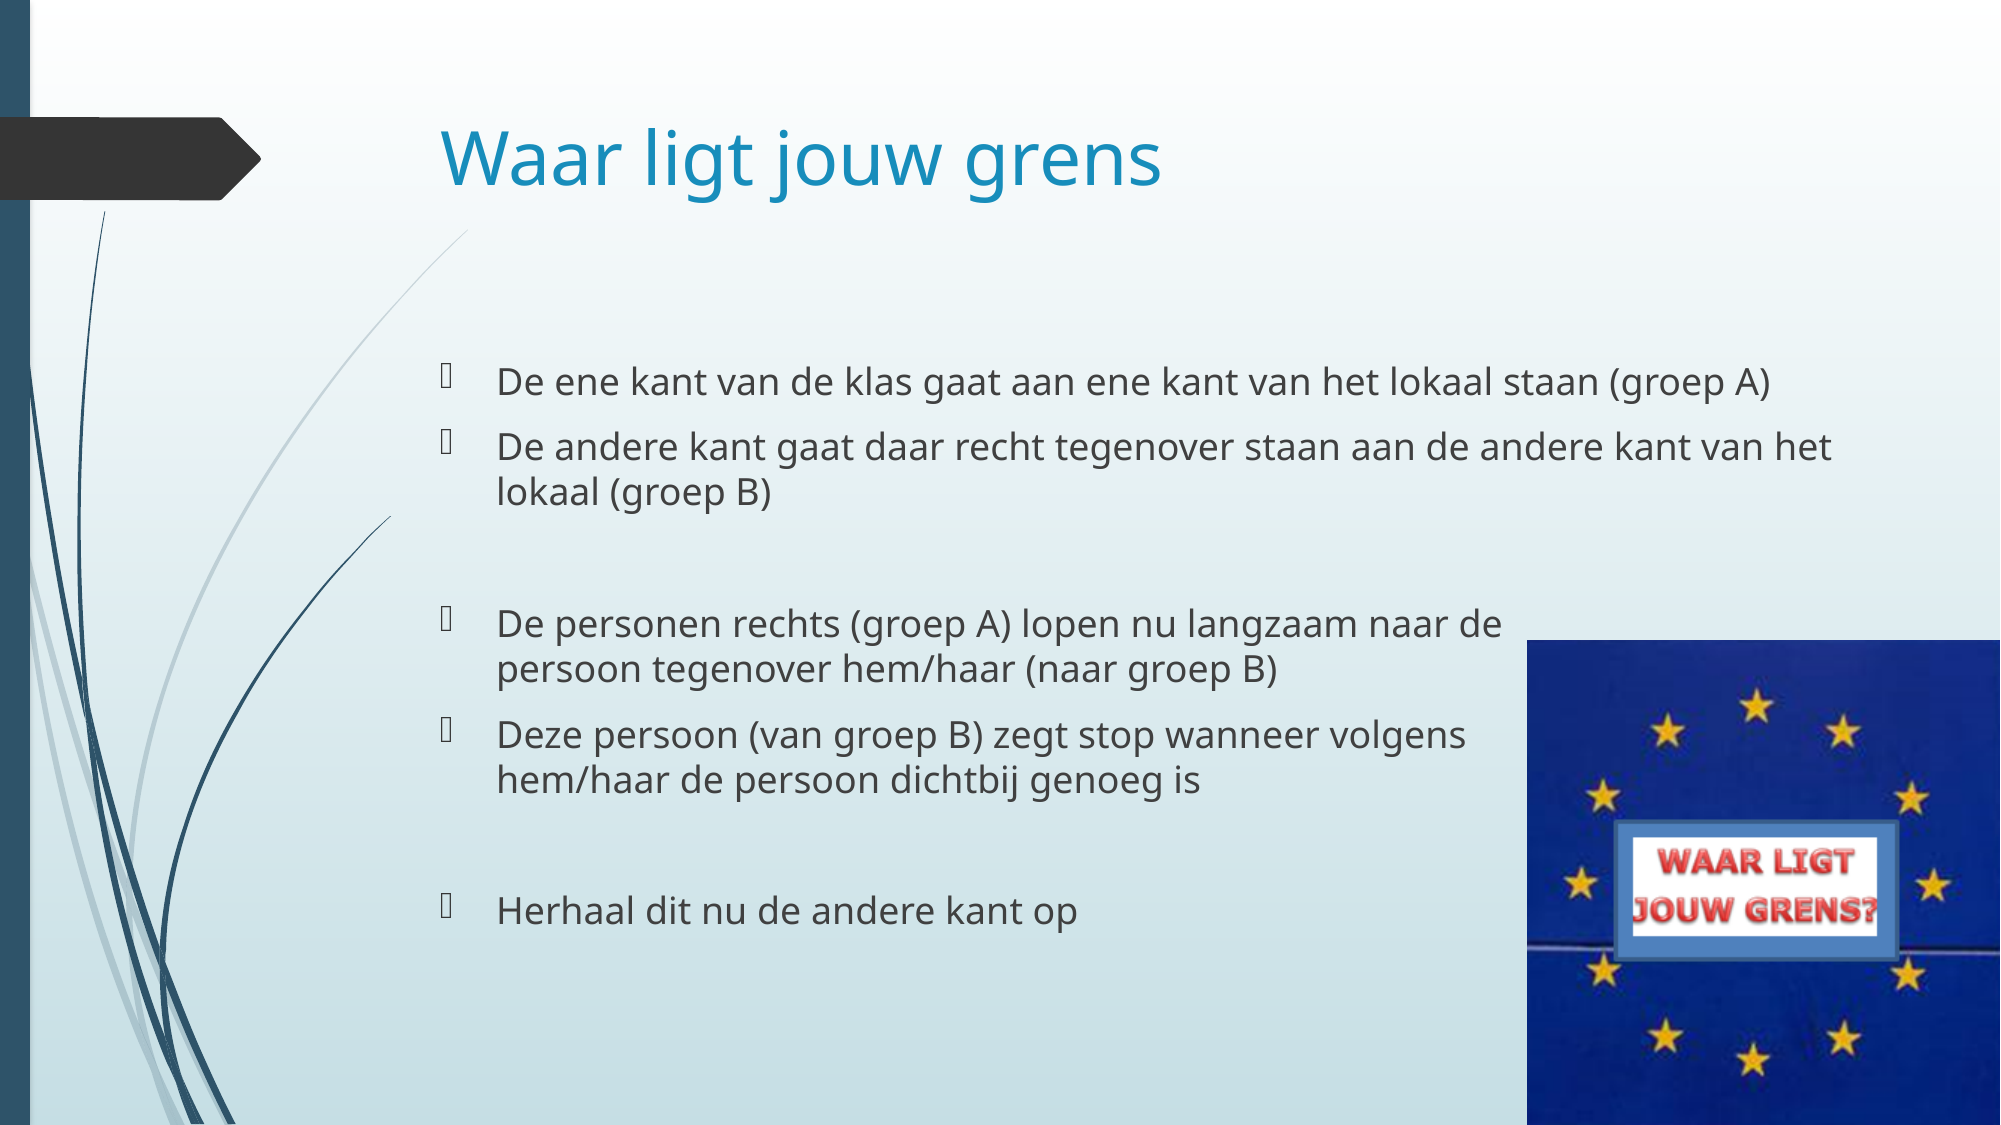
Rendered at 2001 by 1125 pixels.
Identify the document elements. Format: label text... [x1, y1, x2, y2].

title Waar ligt jouw grens [425, 102, 1888, 313]
picture [1527, 640, 2000, 1125]
list De ene kant van de klas gaat aan ene kant van het lokaal staan (groep A) De andere kant gaat daar recht tegenover staan aan de andere kant van het lokaal (groep B) De personen rechts (groep A) lopen nu langzaam naar de persoon tegenover hem/haar (naar groep B) Deze persoon (van groep B) zegt stop wanneer volgens hem/haar de persoon dichtbij genoeg is Herhaal dit nu de andere kant op [424, 350, 1888, 970]
